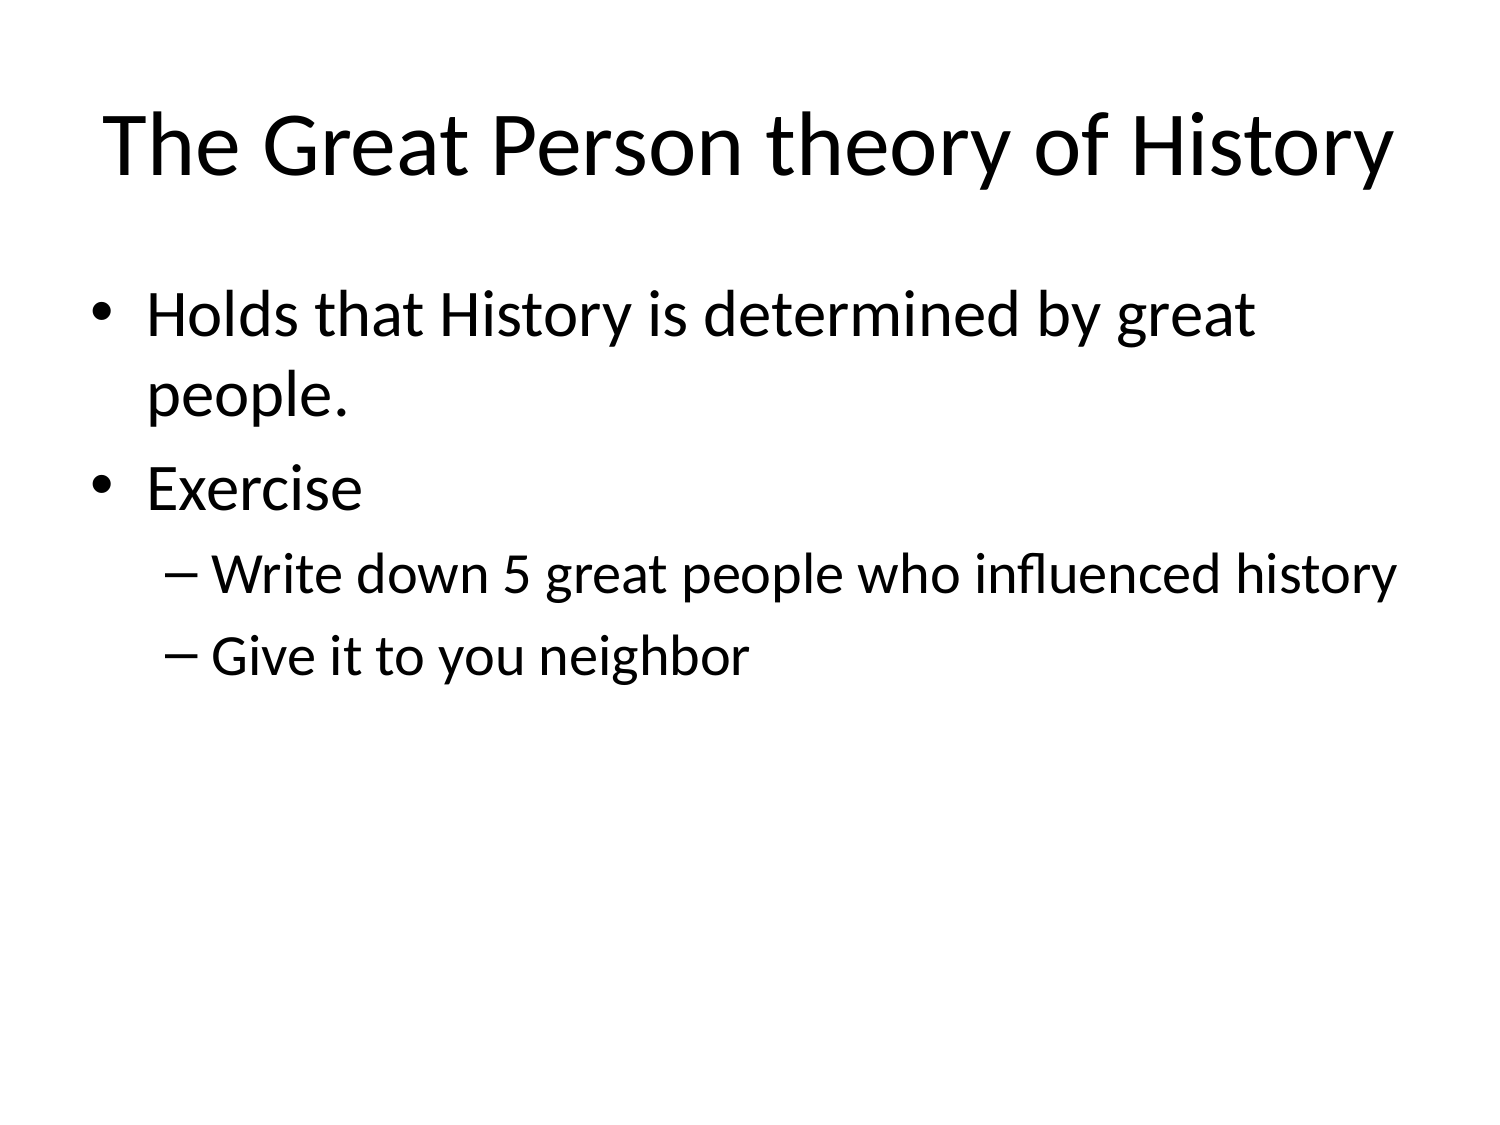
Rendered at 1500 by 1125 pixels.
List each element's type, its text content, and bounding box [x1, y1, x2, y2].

list Holds that History is determined by great people. Exercise Write down 5 great people who influenced history Give it to you neighbor [75, 262, 1425, 1005]
title The Great Person theory of History [75, 45, 1425, 233]
